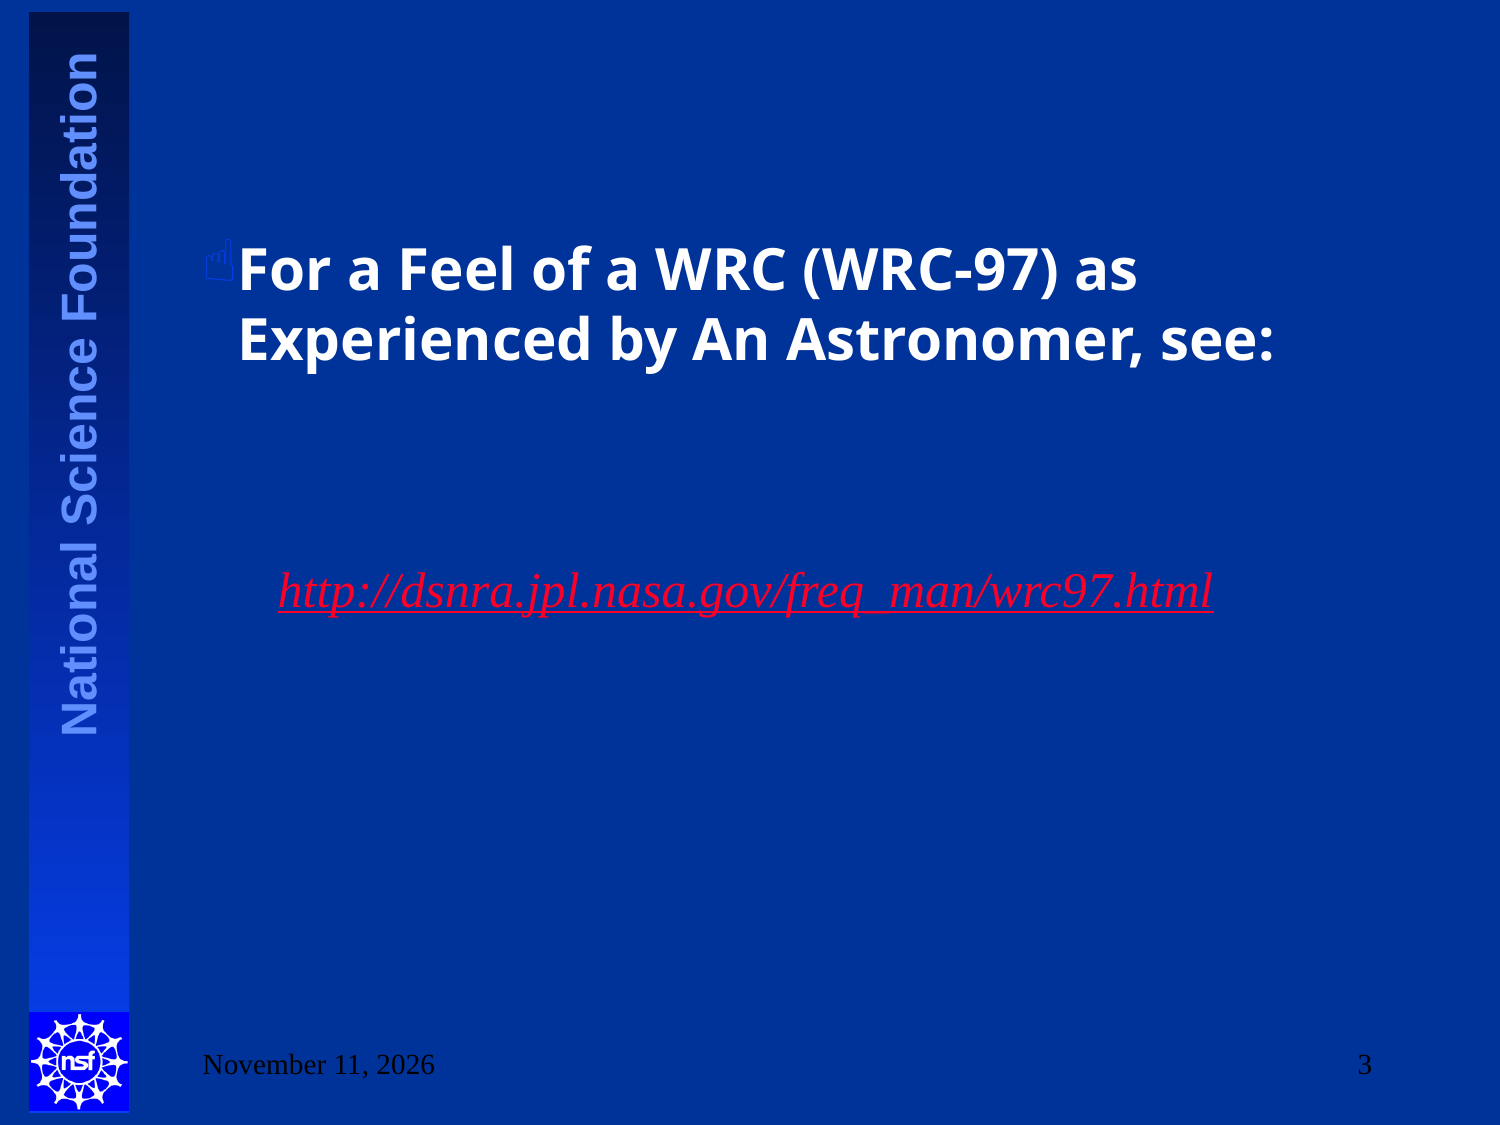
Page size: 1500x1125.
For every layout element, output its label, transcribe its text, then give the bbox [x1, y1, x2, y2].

slide_number 3 [1074, 1024, 1388, 1101]
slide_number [187, 1024, 501, 1101]
text_box http://dsnra.jpl.nasa.gov/freq_man/wrc97.html [262, 549, 1275, 745]
text_box For a Feel of a WRC (WRC-97) as Experienced by An Astronomer, see: [187, 224, 1400, 510]
picture [29, 1012, 129, 1111]
